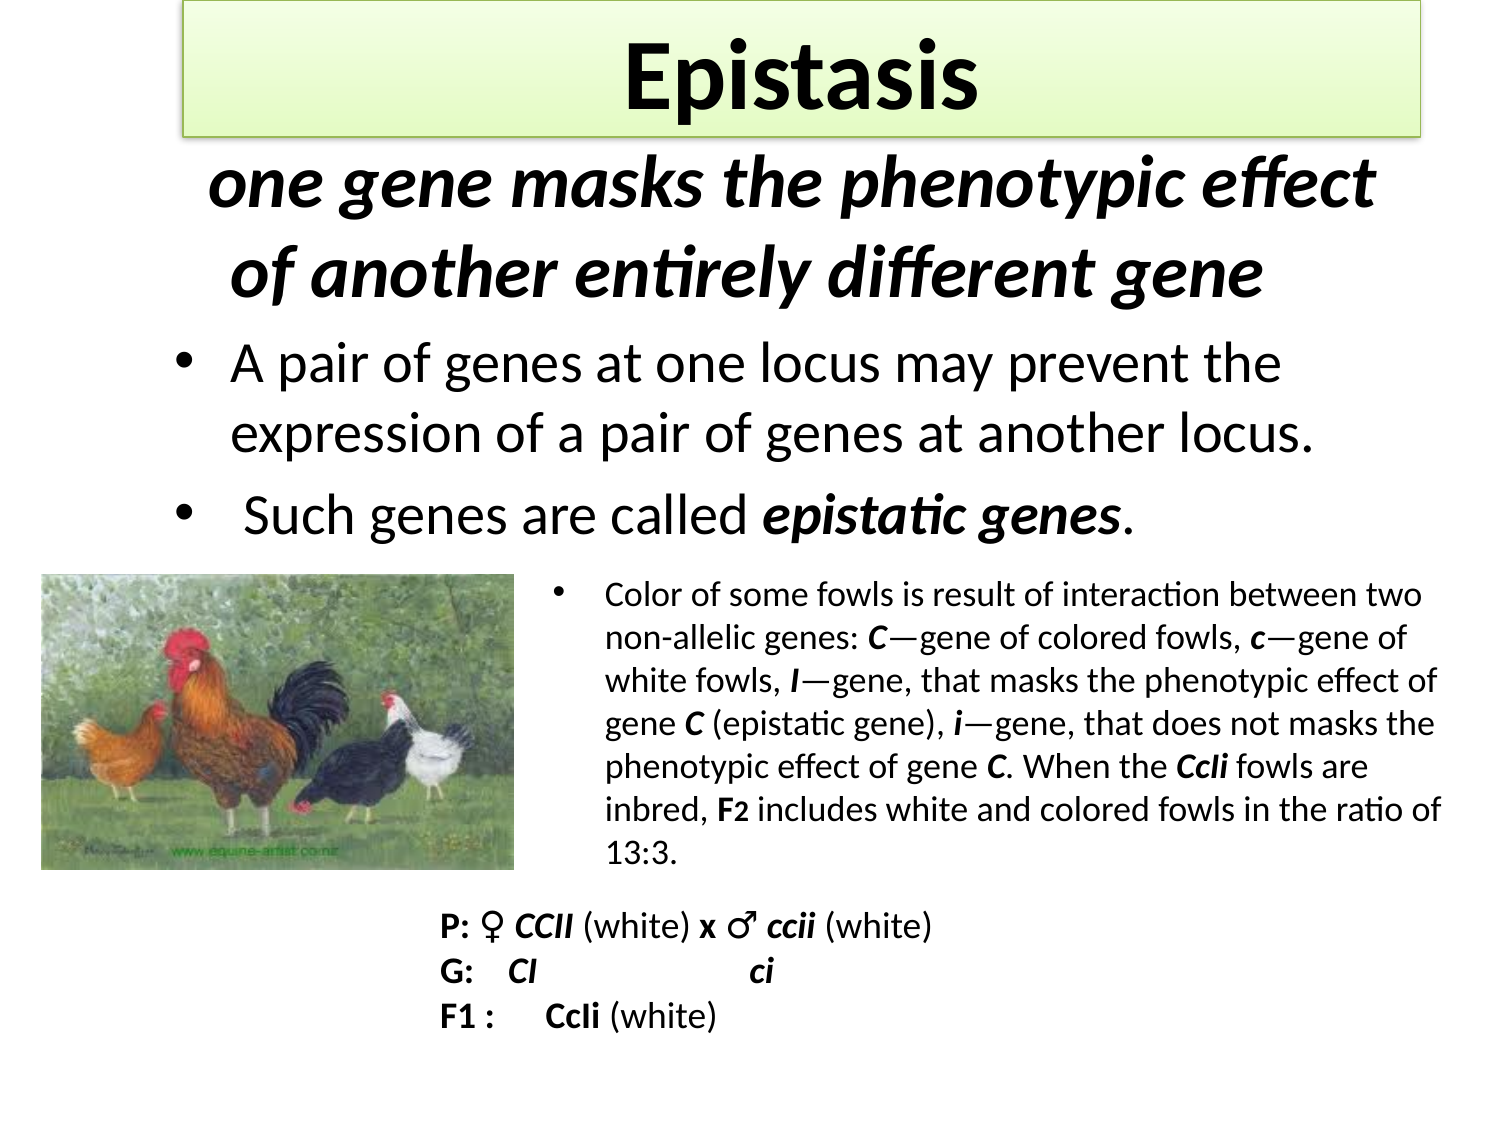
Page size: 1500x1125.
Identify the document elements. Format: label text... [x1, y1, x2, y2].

list one gene masks the phenotypic effect of another entirely different gene A pair of genes at one locus may prevent the expression of a pair of genes at another locus. Such genes are called epistatic genes. [159, 125, 1471, 894]
title Epistasis [182, 0, 1421, 125]
text_box P: ♀ CCII (white) x ♂ ccii (white) G: CI ci F1 : CcIi (white) [425, 893, 1176, 1043]
list Color of some fowls is result of interaction between two non-allelic genes: C—gene of colored fowls, c—gene of white fowls, I—gene, that masks the phenotypic effect of gene C (epistatic gene), i—gene, that does not masks the phenotypic effect of gene C. When the CcIi fowls are inbred, F2 includes white and colored fowls in the ratio of 13:3. [537, 562, 1459, 888]
picture [40, 573, 514, 870]
